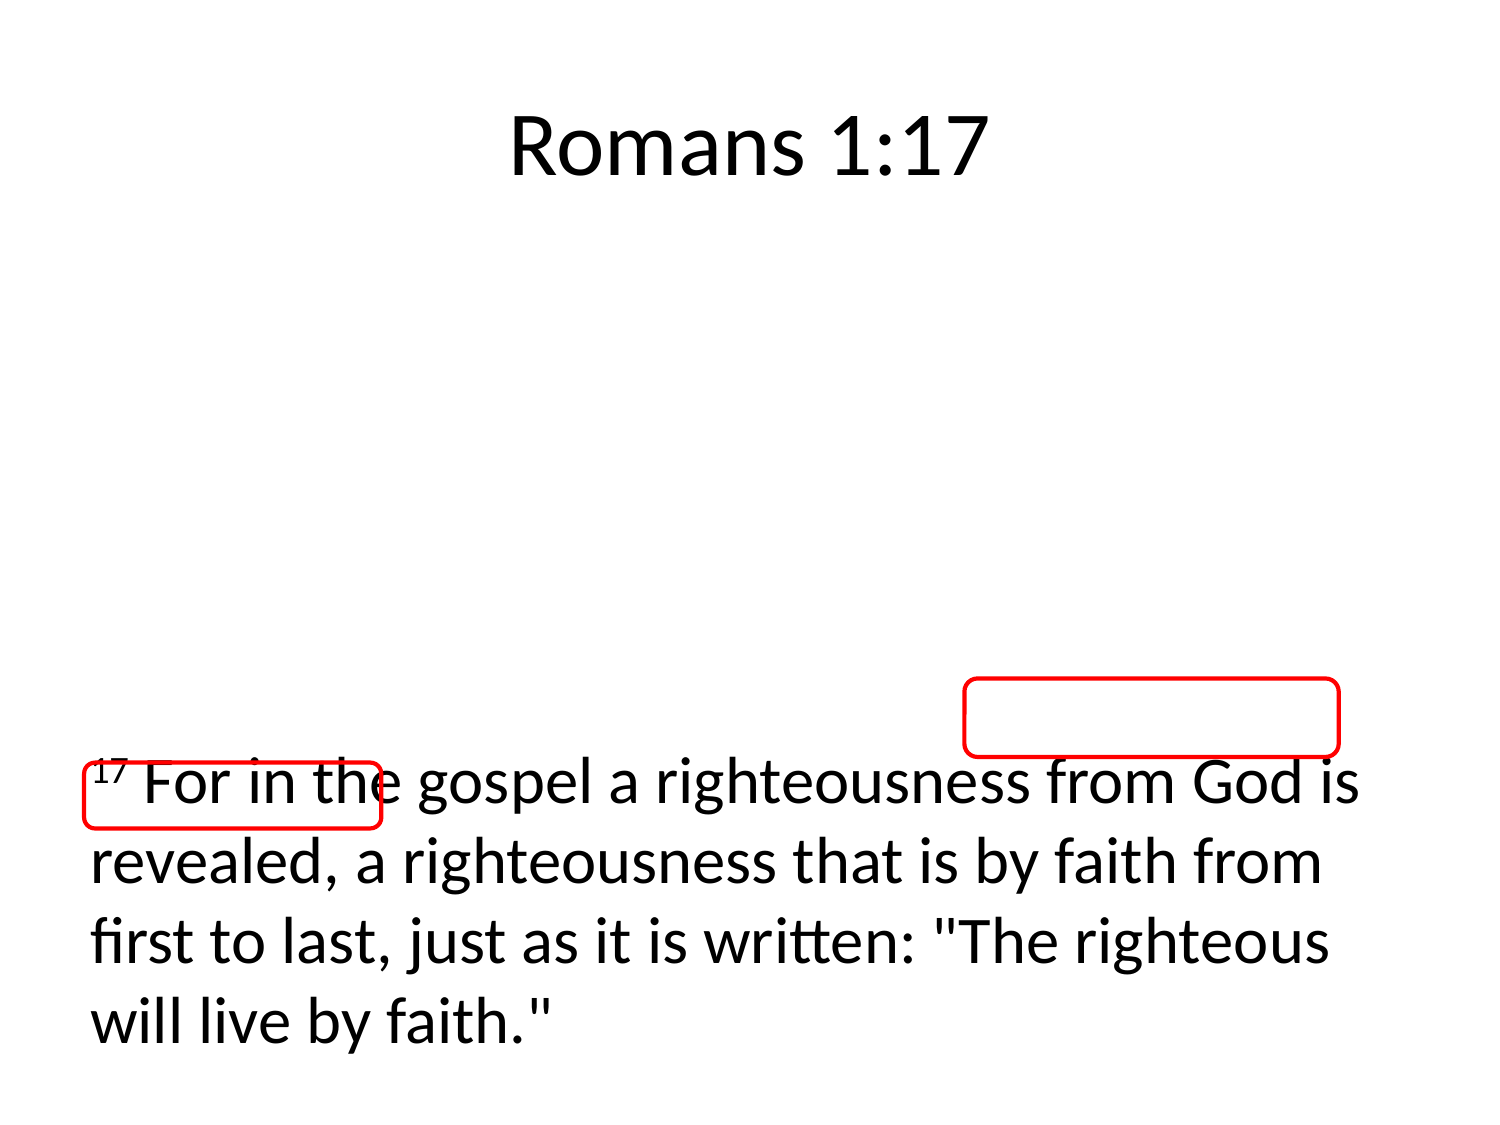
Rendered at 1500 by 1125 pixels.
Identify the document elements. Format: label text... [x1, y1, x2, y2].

text_box [81, 760, 384, 831]
list 17 For in the gospel a righteousness from God is revealed, a righteousness that is by faith from first to last, just as it is written: "The righteous will live by faith." [75, 262, 1425, 1005]
title Romans 1:17 [75, 45, 1425, 233]
text_box [962, 676, 1341, 760]
